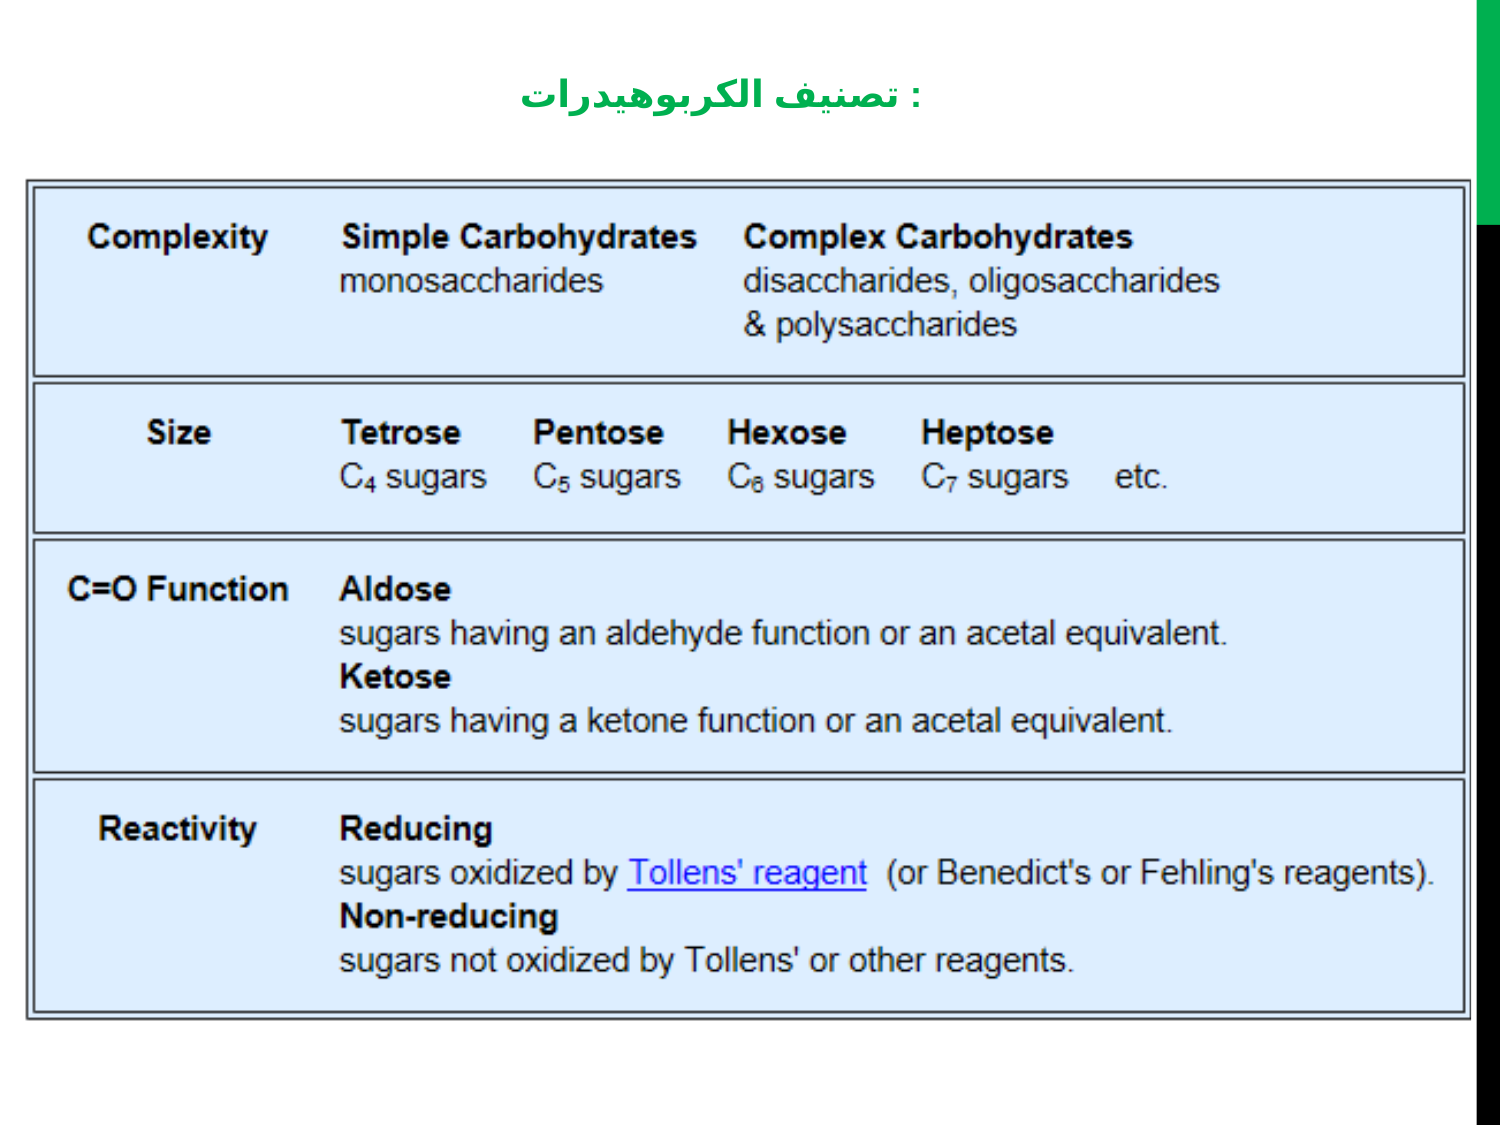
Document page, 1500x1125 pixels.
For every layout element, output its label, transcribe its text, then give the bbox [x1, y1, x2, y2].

picture [24, 174, 1472, 1024]
text_box تصنيف الكربوهيدرات : [505, 62, 938, 123]
